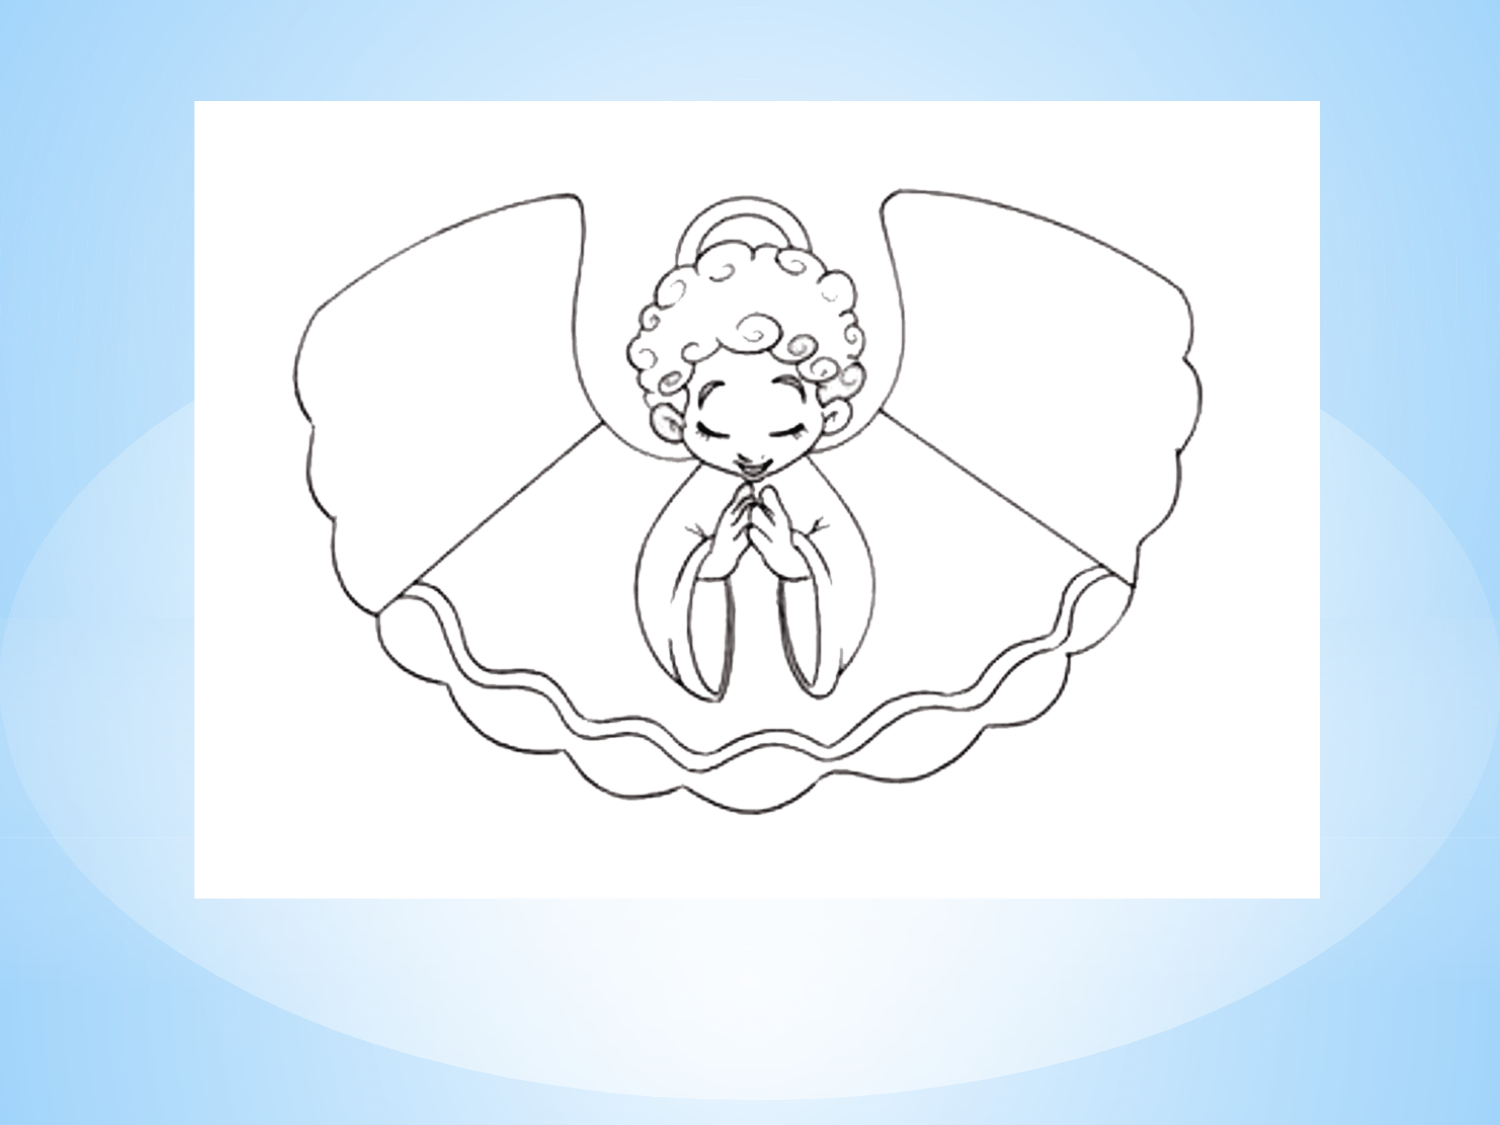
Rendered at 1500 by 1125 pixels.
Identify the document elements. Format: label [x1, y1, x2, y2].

picture [194, 101, 1321, 900]
